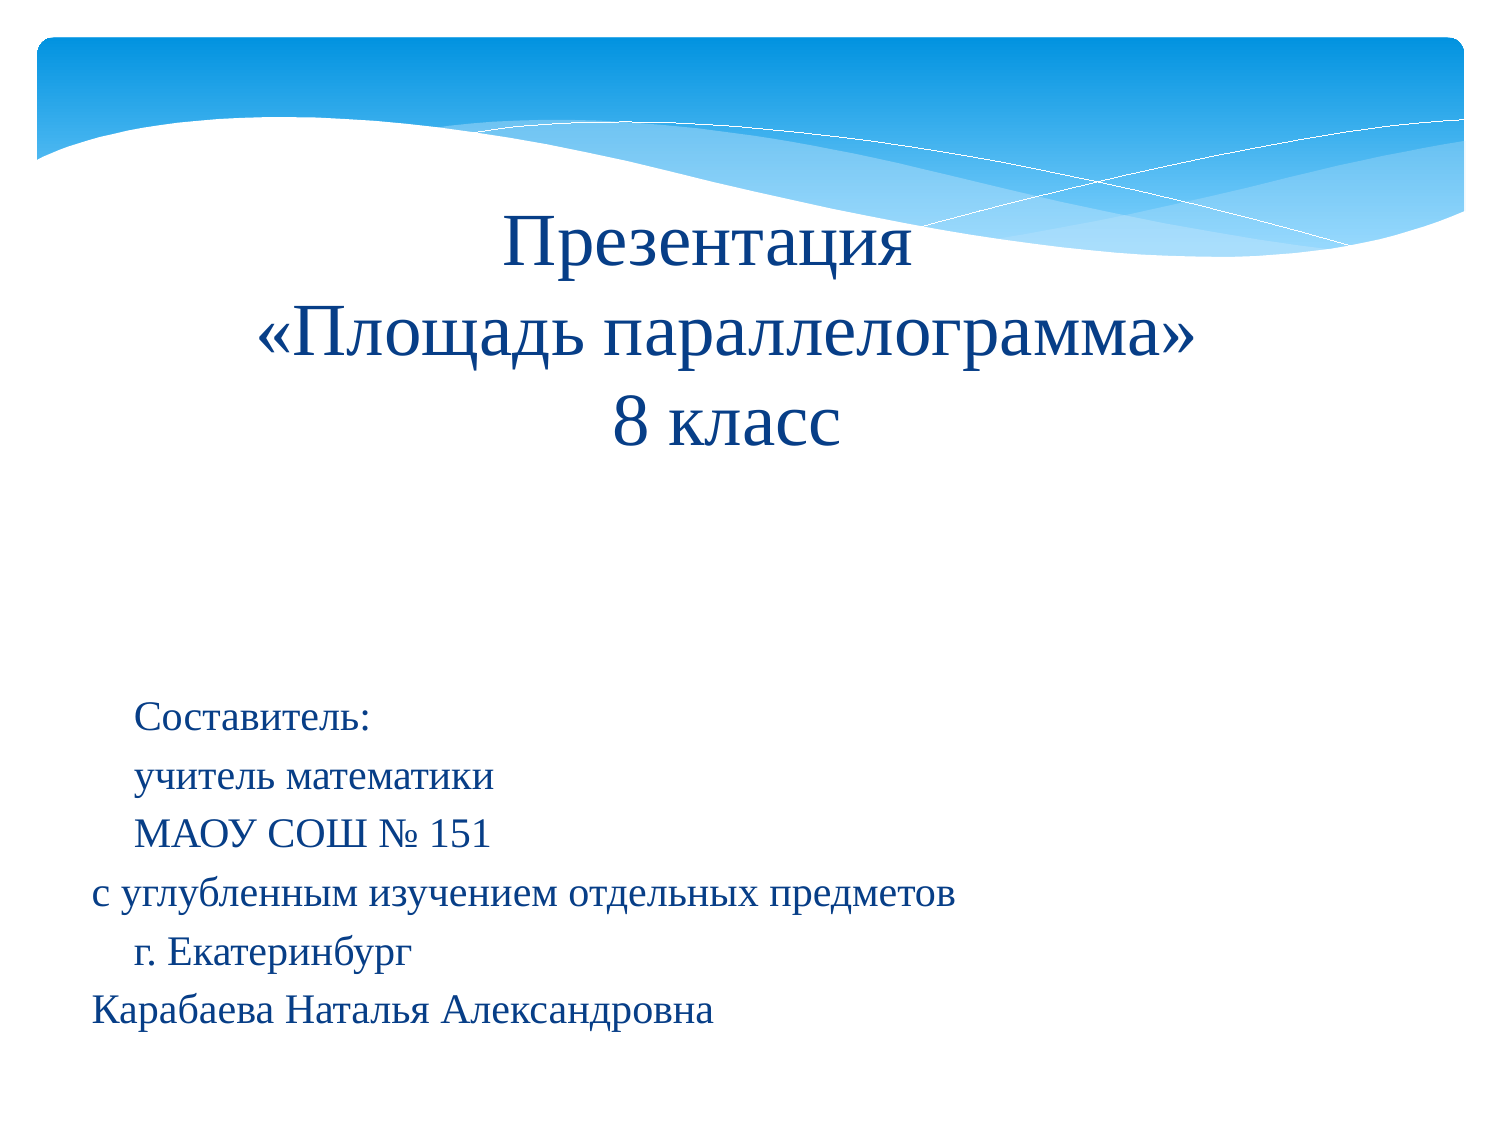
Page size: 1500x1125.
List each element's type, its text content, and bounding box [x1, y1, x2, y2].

title Презентация «Площадь параллелограмма» 8 класс [76, 42, 1378, 468]
list Составитель: учитель математики МАОУ СОШ № 151 с углубленным изучением отдельных предметов г. Екатеринбург Карабаева Наталья Александровна [76, 680, 1140, 1041]
